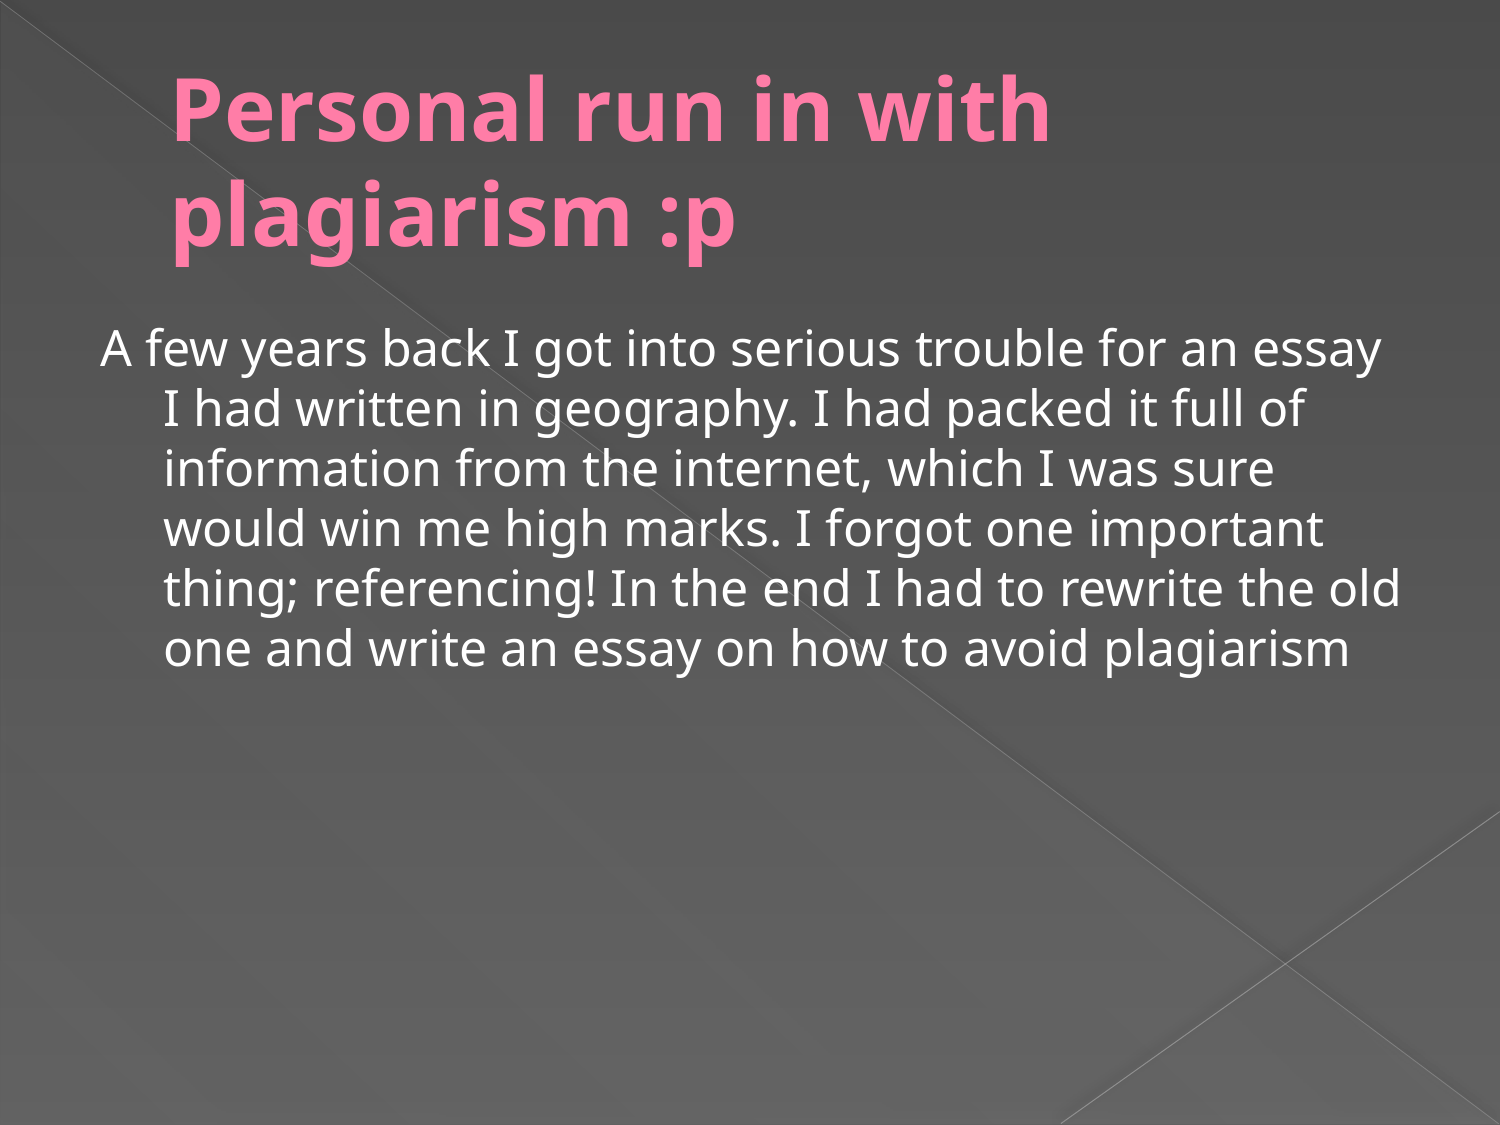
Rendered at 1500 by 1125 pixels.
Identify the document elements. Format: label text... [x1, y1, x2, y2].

list A few years back I got into serious trouble for an essay I had written in geography. I had packed it full of information from the internet, which I was sure would win me high marks. I forgot one important thing; referencing! In the end I had to rewrite the old one and write an essay on how to avoid plagiarism [75, 308, 1425, 1059]
title Personal run in with plagiarism :p [75, 43, 1425, 274]
